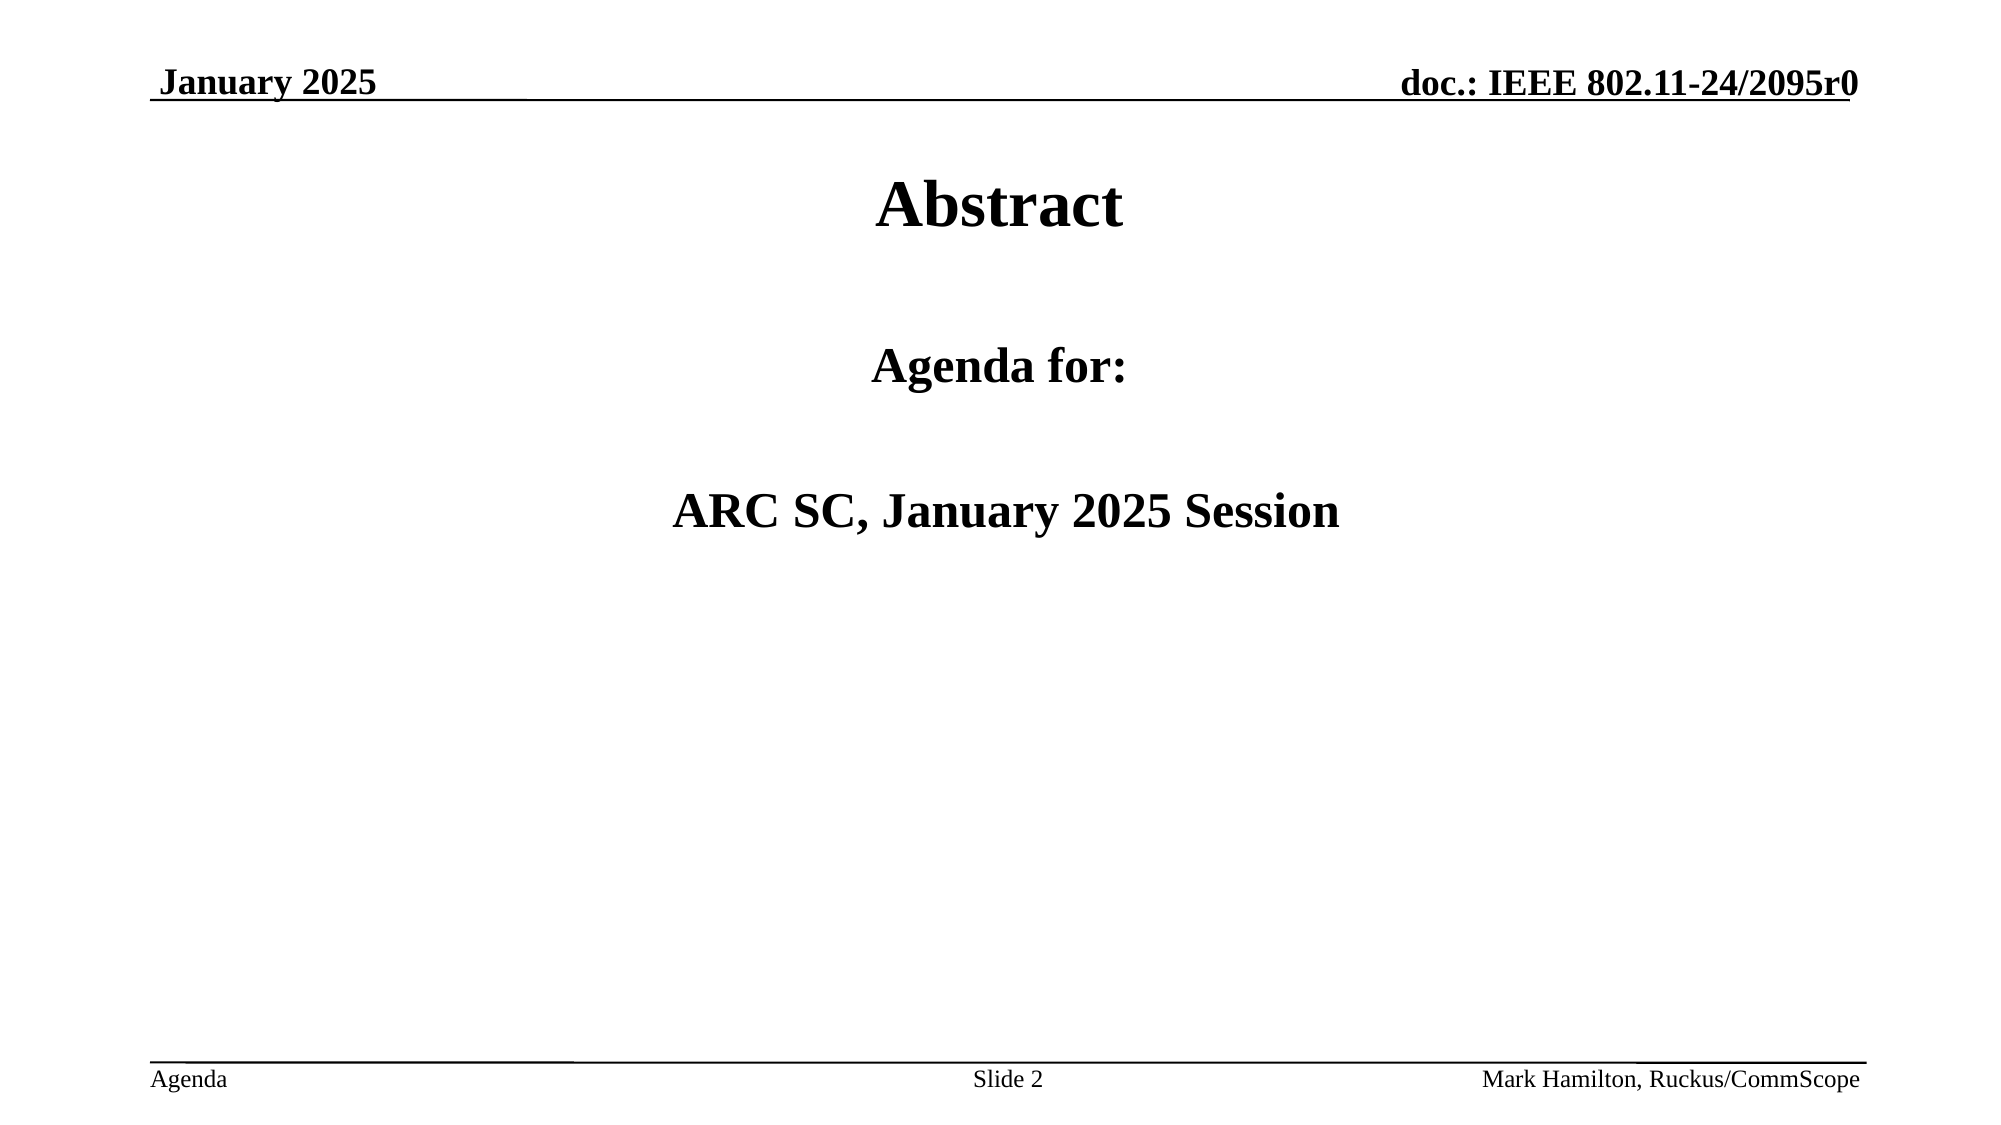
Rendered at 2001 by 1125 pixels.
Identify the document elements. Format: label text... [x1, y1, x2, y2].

title Abstract [149, 112, 1850, 288]
slide_number Slide 2 [950, 1061, 1067, 1123]
list Agenda for: ARC SC, January 2025 Session [149, 324, 1850, 1000]
